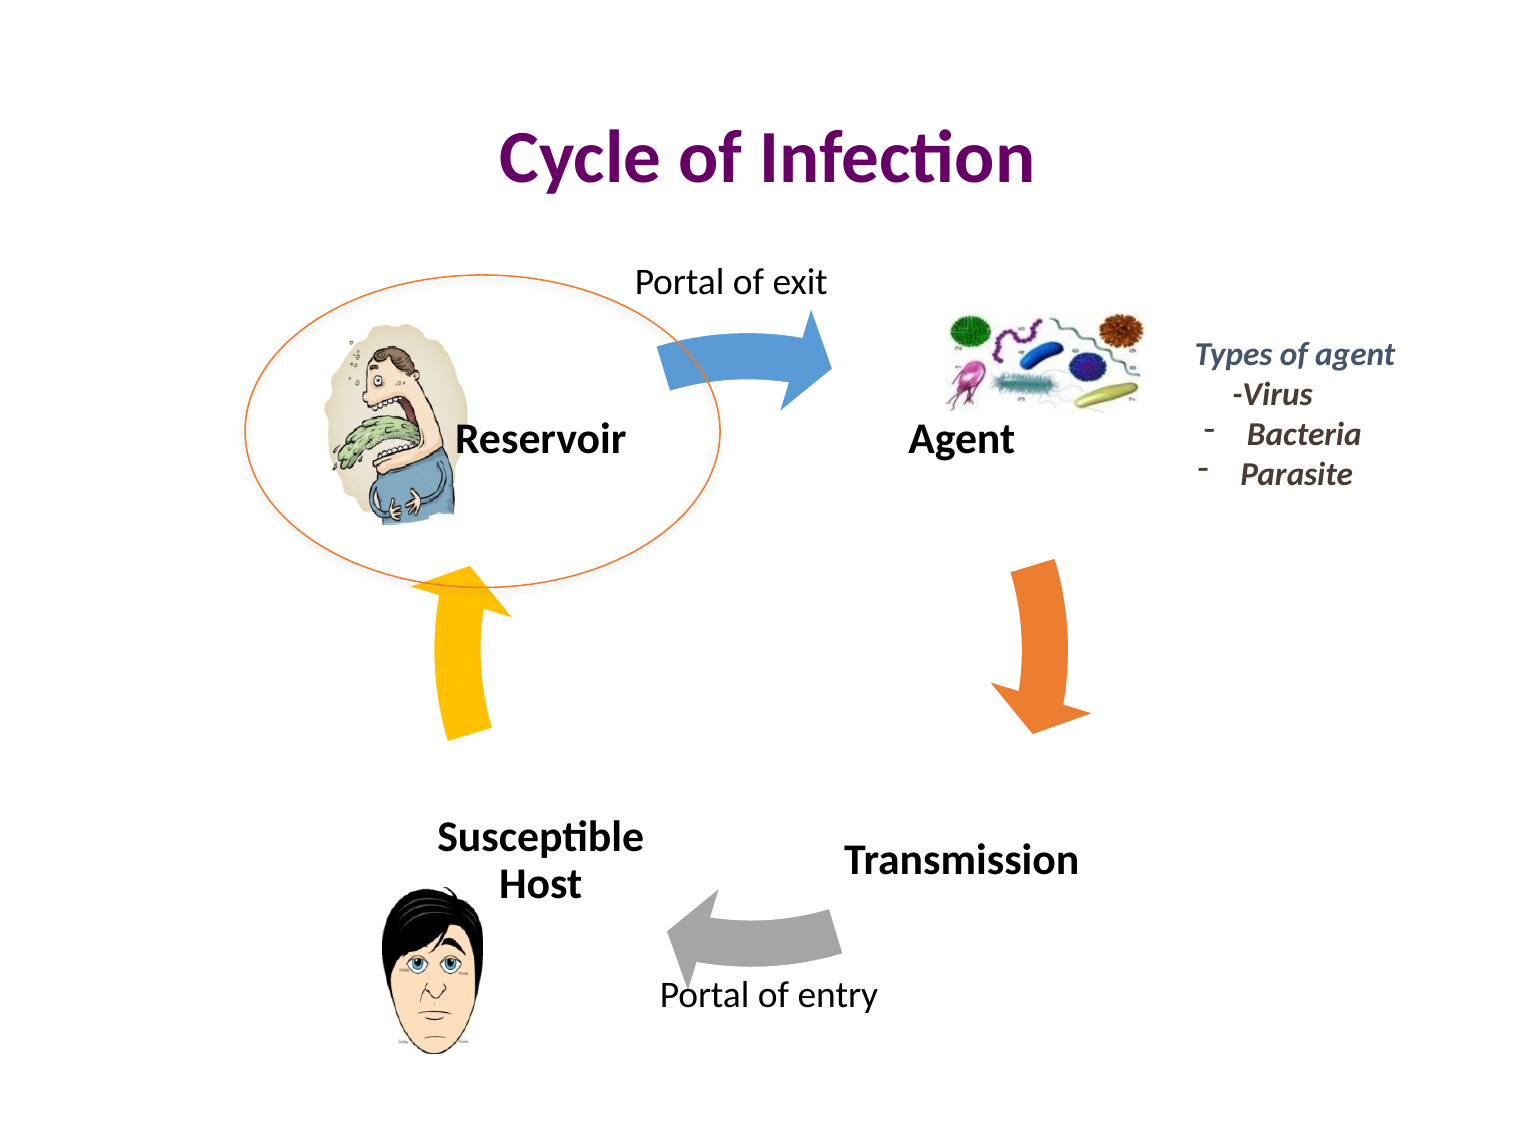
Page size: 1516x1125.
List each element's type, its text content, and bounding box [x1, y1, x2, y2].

text_box [355, 274, 610, 299]
picture [382, 1000, 483, 1054]
text_box Types of agent -Virus Bacteria Parasite [1270, 324, 1433, 500]
text_box Portal of entry [645, 1000, 921, 1023]
text_box Cycle of Infection [182, 99, 1370, 205]
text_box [232, 299, 1270, 1000]
text_box Portal of exit [620, 249, 920, 299]
